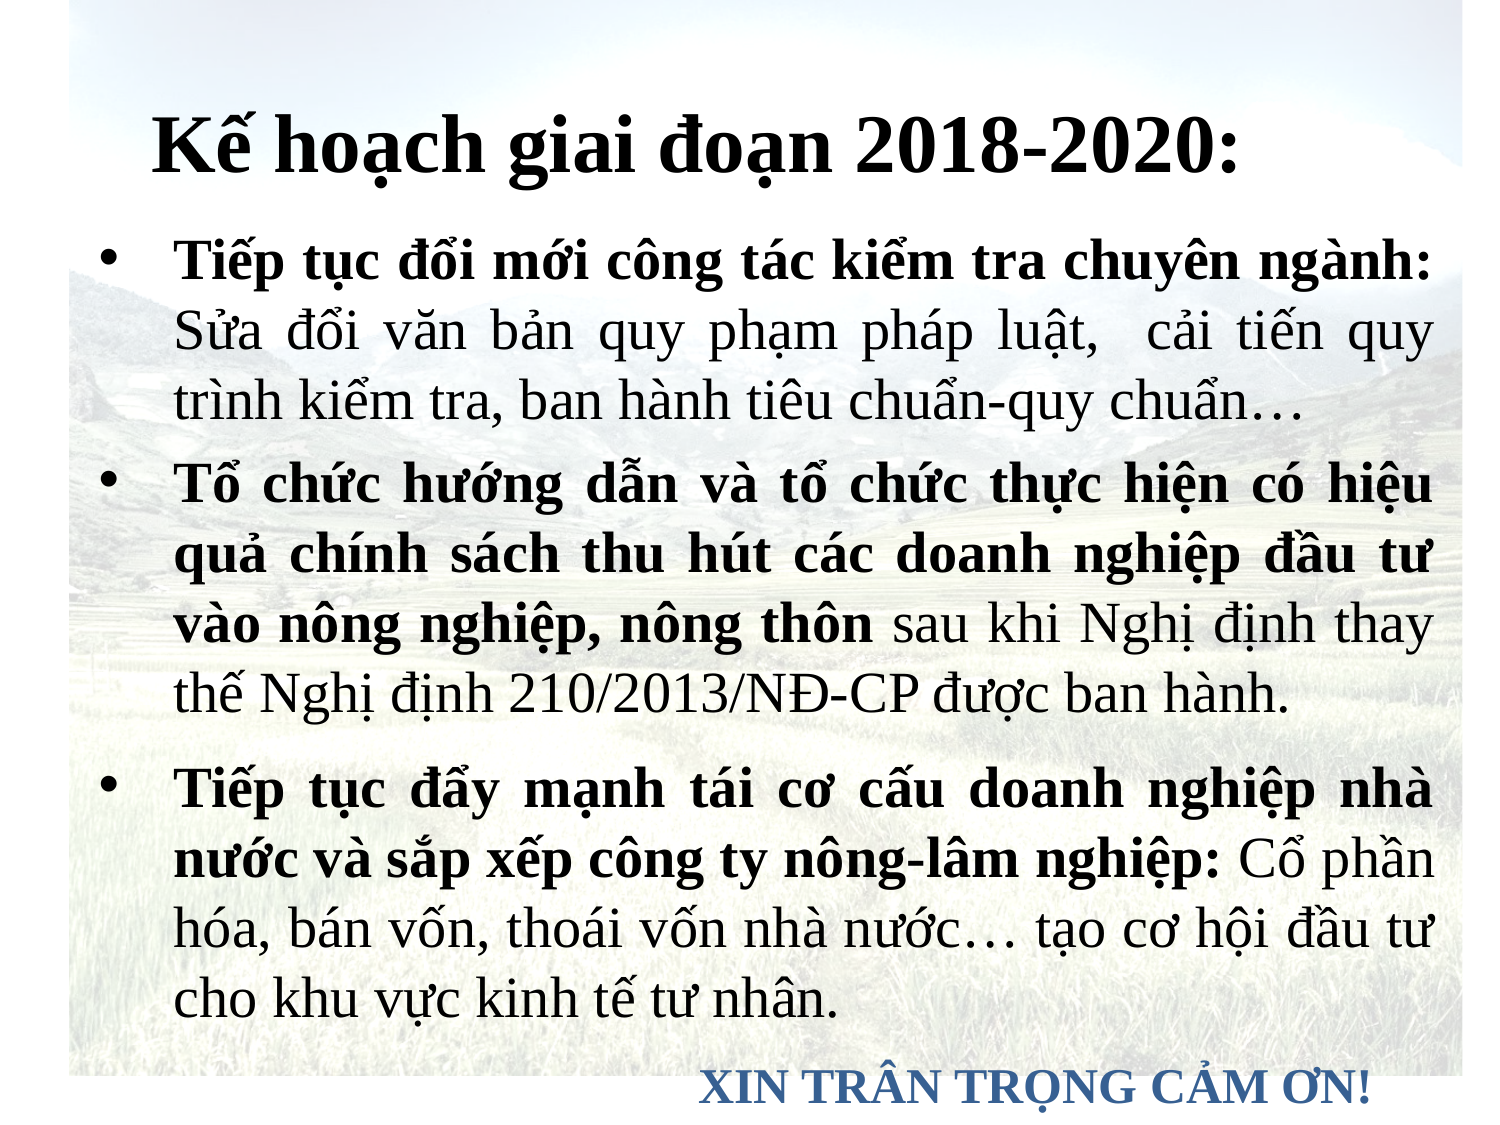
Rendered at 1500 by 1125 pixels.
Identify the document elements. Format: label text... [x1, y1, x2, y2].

text_box Tiếp tục đổi mới công tác kiểm tra chuyên ngành: Sửa đổi văn bản quy phạm pháp luật, cải tiến quy trình kiểm tra, ban hành tiêu chuẩn-quy chuẩn… Tổ chức hướng dẫn và tổ chức thực hiện có hiệu quả chính sách thu hút các doanh nghiệp đầu tư vào nông nghiệp, nông thôn sau khi Nghị định thay thế Nghị định 210/2013/NĐ-CP được ban hành. Tiếp tục đẩy mạnh tái cơ cấu doanh nghiệp nhà nước và sắp xếp công ty nông-lâm nghiệp: Cổ phần hóa, bán vốn, thoái vốn nhà nước… tạo cơ hội đầu tư cho khu vực kinh tế tư nhân. XIN TRÂN TRỌNG CẢM ƠN! [83, 1085, 1450, 1122]
picture [68, 0, 1463, 1076]
